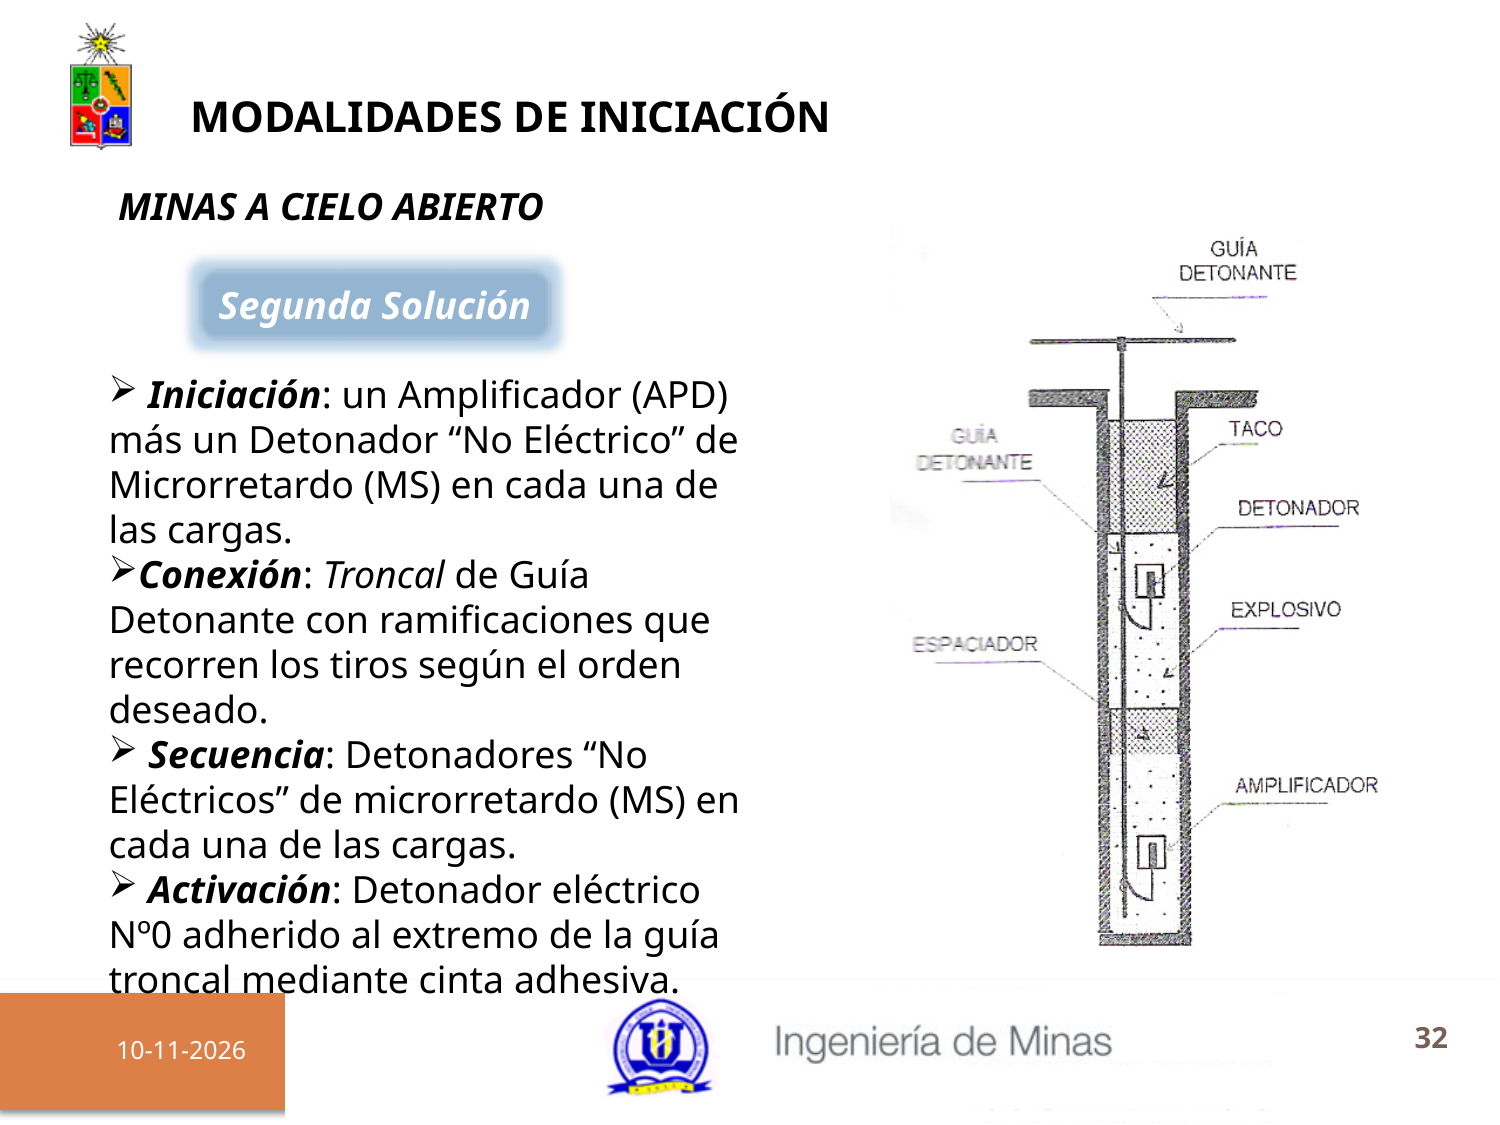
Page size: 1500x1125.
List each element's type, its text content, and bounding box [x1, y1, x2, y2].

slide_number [12, 995, 279, 1108]
text_box Minas a cielo abierto [103, 175, 560, 236]
text_box Iniciación: un Amplificador (APD) más un Detonador “No Eléctrico” de Microrretardo (MS) en cada una de las cargas. Conexión: Troncal de Guía Detonante con ramificaciones que recorren los tiros según el orden deseado. Secuencia: Detonadores “No Eléctricos” de microrretardo (MS) en cada una de las cargas. Activación: Detonador eléctrico Nº0 adherido al extremo de la guía troncal mediante cinta adhesiva. [93, 363, 762, 1008]
picture [285, 980, 1500, 1125]
picture [890, 222, 1395, 957]
text_box Segunda Solución [205, 276, 545, 334]
picture [69, 23, 132, 151]
text_box Modalidades de iniciación [175, 81, 1266, 148]
